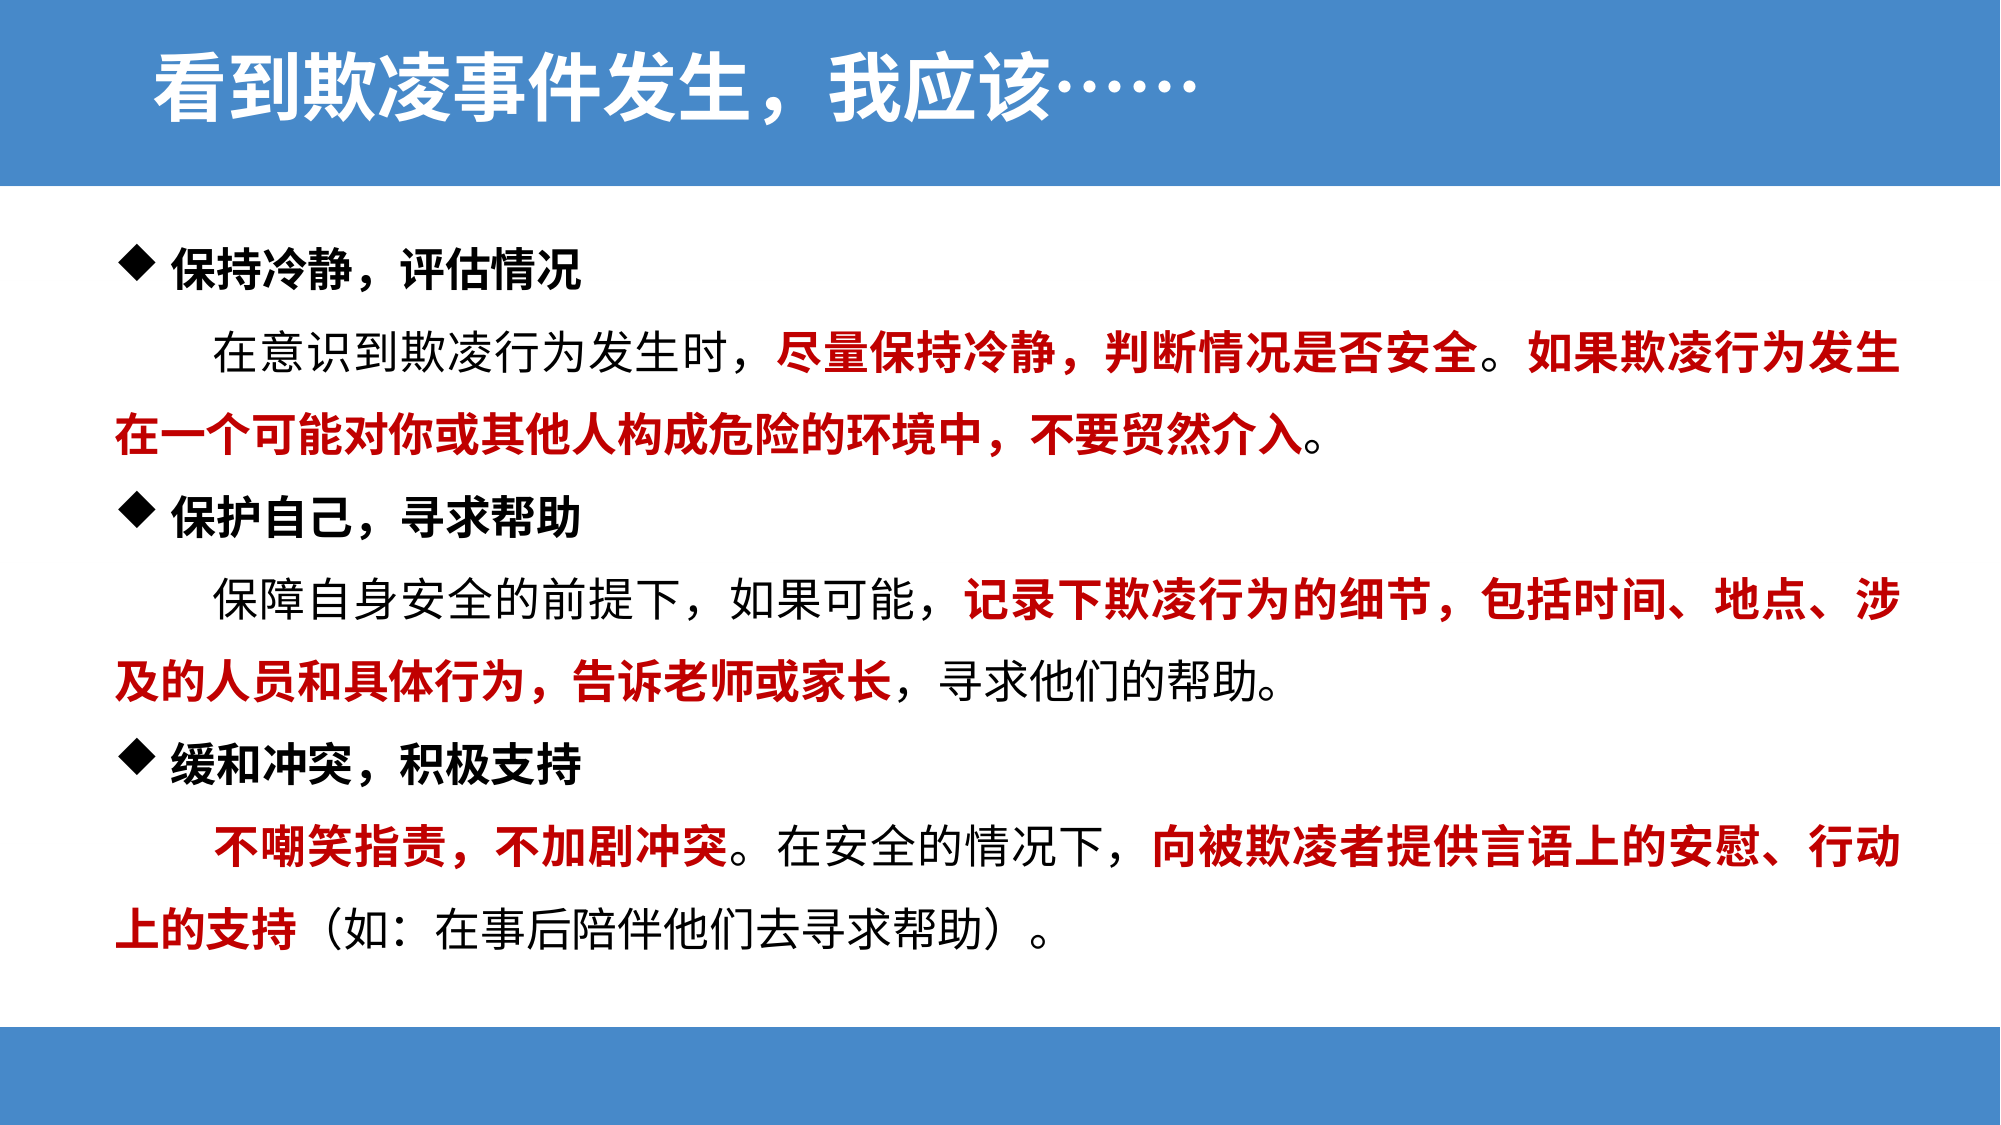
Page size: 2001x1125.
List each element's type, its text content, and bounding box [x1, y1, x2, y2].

text_box 保持冷静，评估情况 在意识到欺凌行为发生时，尽量保持冷静，判断情况是否安全。如果欺凌行为发生在一个可能对你或其他人构成危险的环境中，不要贸然介入。 保护自己，寻求帮助 保障自身安全的前提下，如果可能，记录下欺凌行为的细节，包括时间、地点、涉及的人员和具体行为，告诉老师或家长，寻求他们的帮助。 缓和冲突，积极支持 不嘲笑指责，不加剧冲突。在安全的情况下，向被欺凌者提供言语上的安慰、行动上的支持（如：在事后陪伴他们去寻求帮助）。 [99, 206, 1916, 963]
picture [0, 0, 2000, 1125]
title 看到欺凌事件发生，我应该…… [137, 22, 1863, 161]
